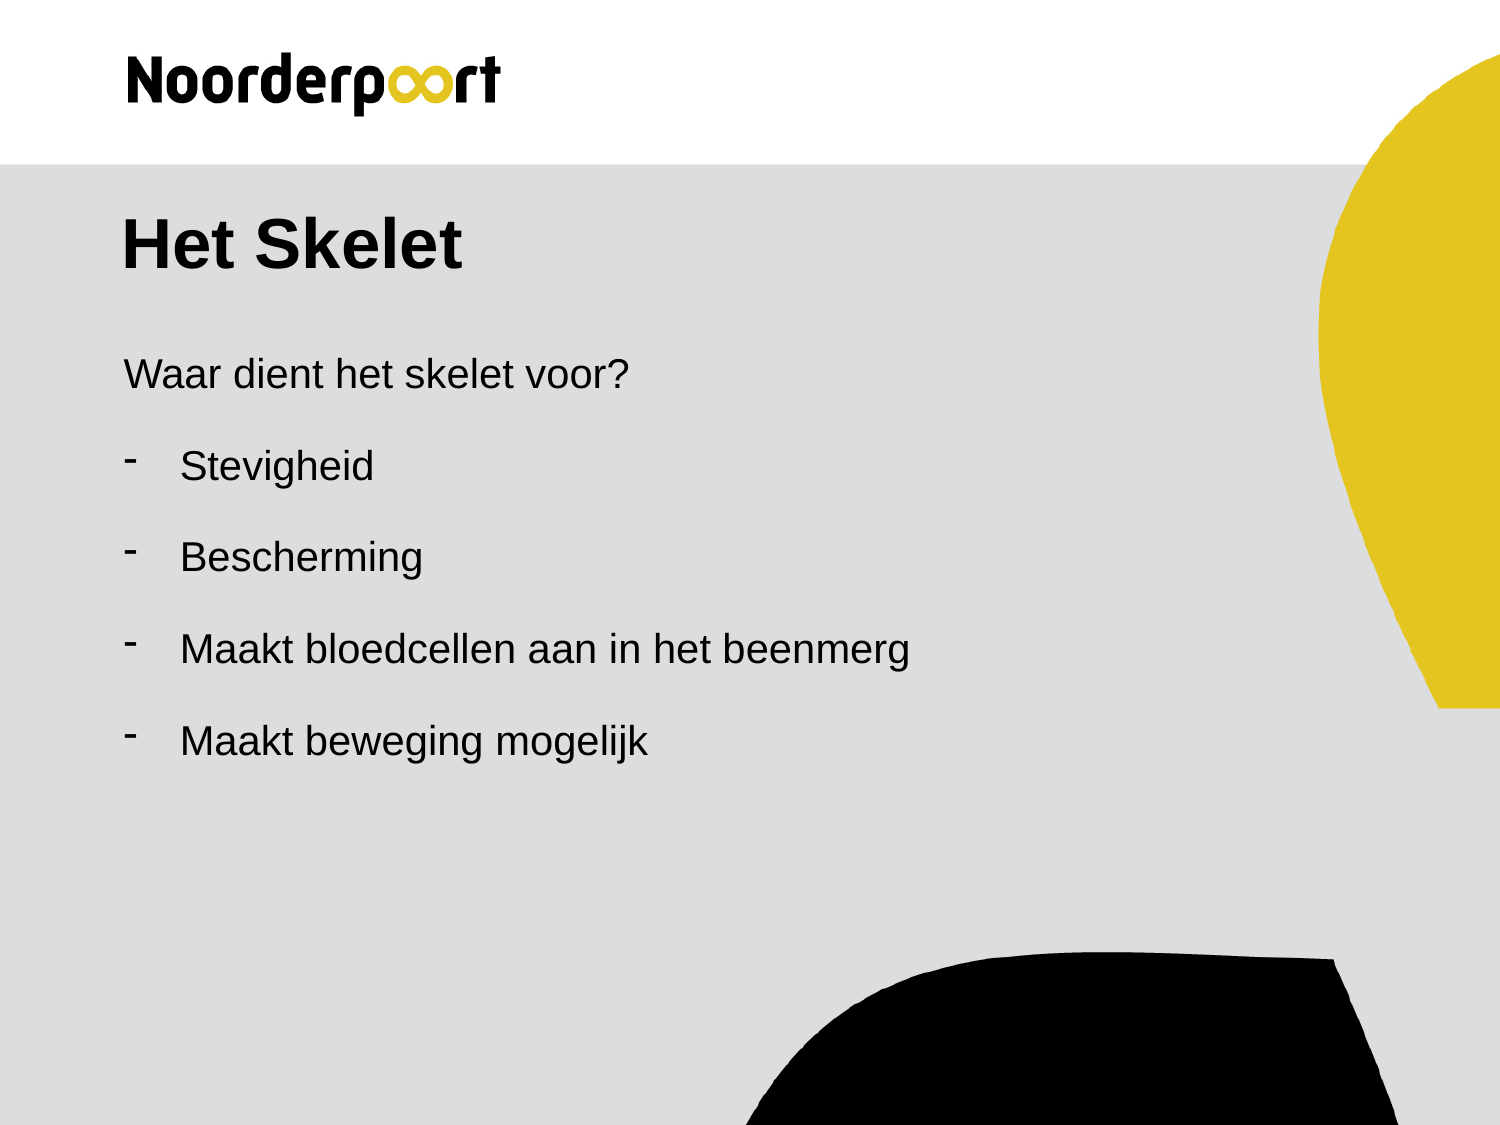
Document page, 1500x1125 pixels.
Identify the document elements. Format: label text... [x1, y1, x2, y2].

list Waar dient het skelet voor? Stevigheid Bescherming Maakt bloedcellen aan in het beenmerg Maakt beweging mogelijk [108, 343, 1292, 927]
picture [0, 0, 1500, 1125]
title Het Skelet [106, 187, 1290, 294]
